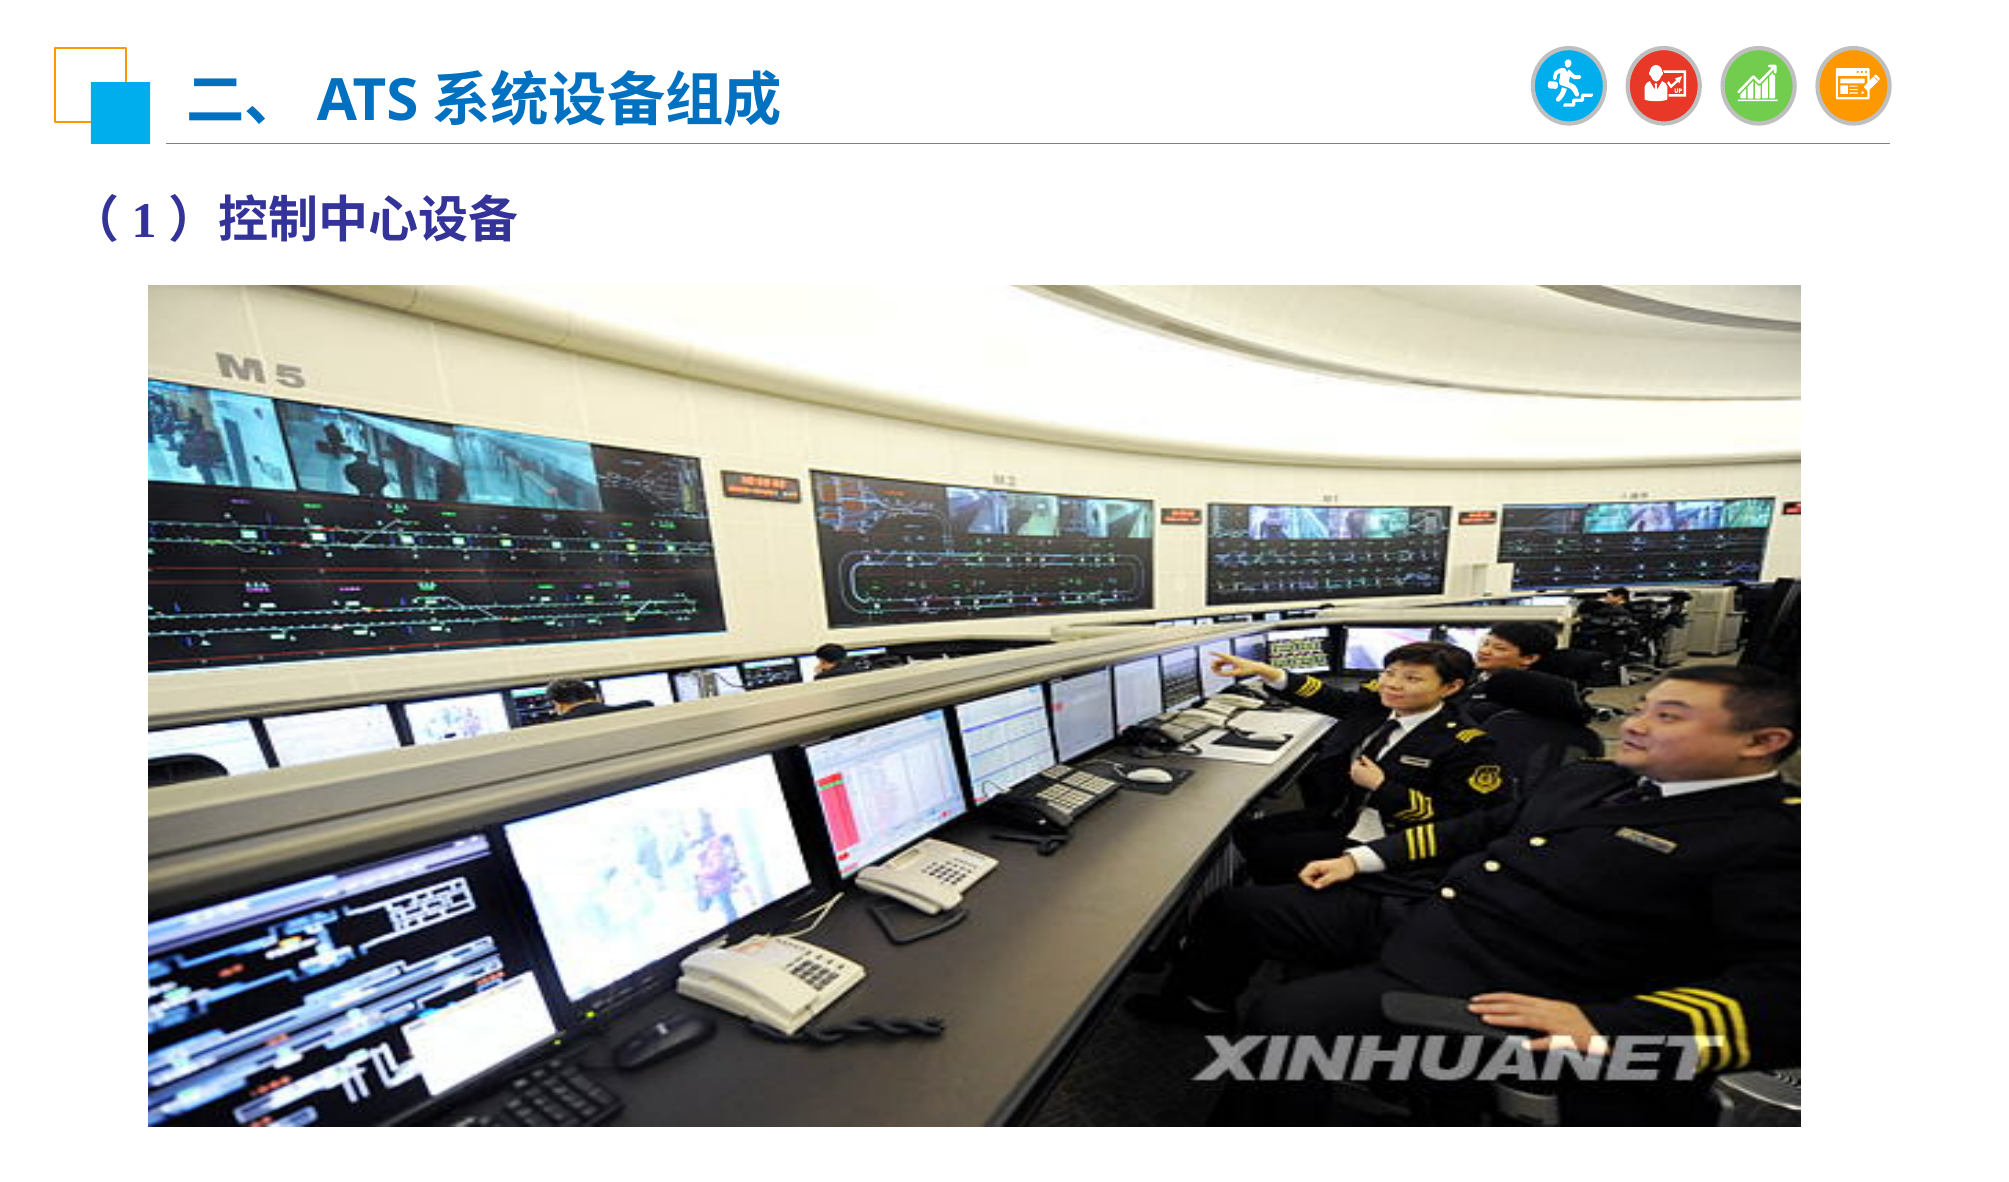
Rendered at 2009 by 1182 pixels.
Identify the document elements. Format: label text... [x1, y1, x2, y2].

picture [148, 285, 1802, 1127]
text_box 二、ATS系统设备组成 [165, 51, 803, 142]
text_box （1）控制中心设备 [54, 180, 1415, 256]
